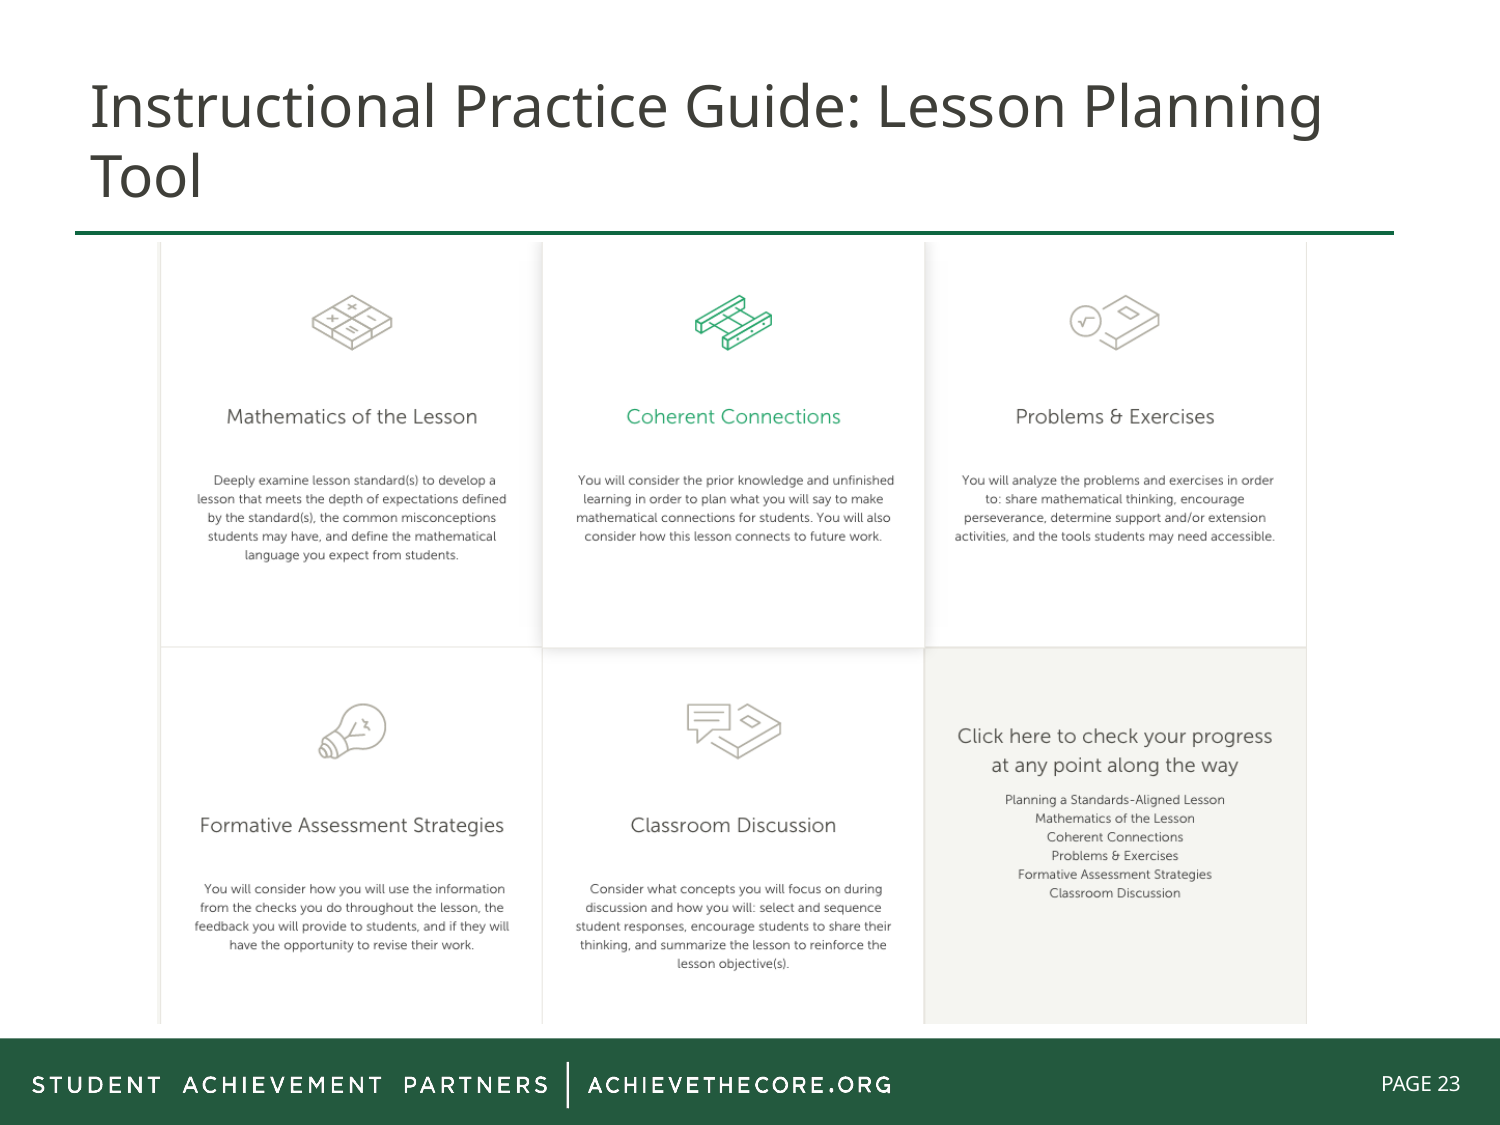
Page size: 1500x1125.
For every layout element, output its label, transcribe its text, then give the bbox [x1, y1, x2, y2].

picture [12, 1055, 911, 1112]
picture [157, 242, 1307, 1025]
title Instructional Practice Guide: Lesson Planning Tool [75, 45, 1425, 233]
